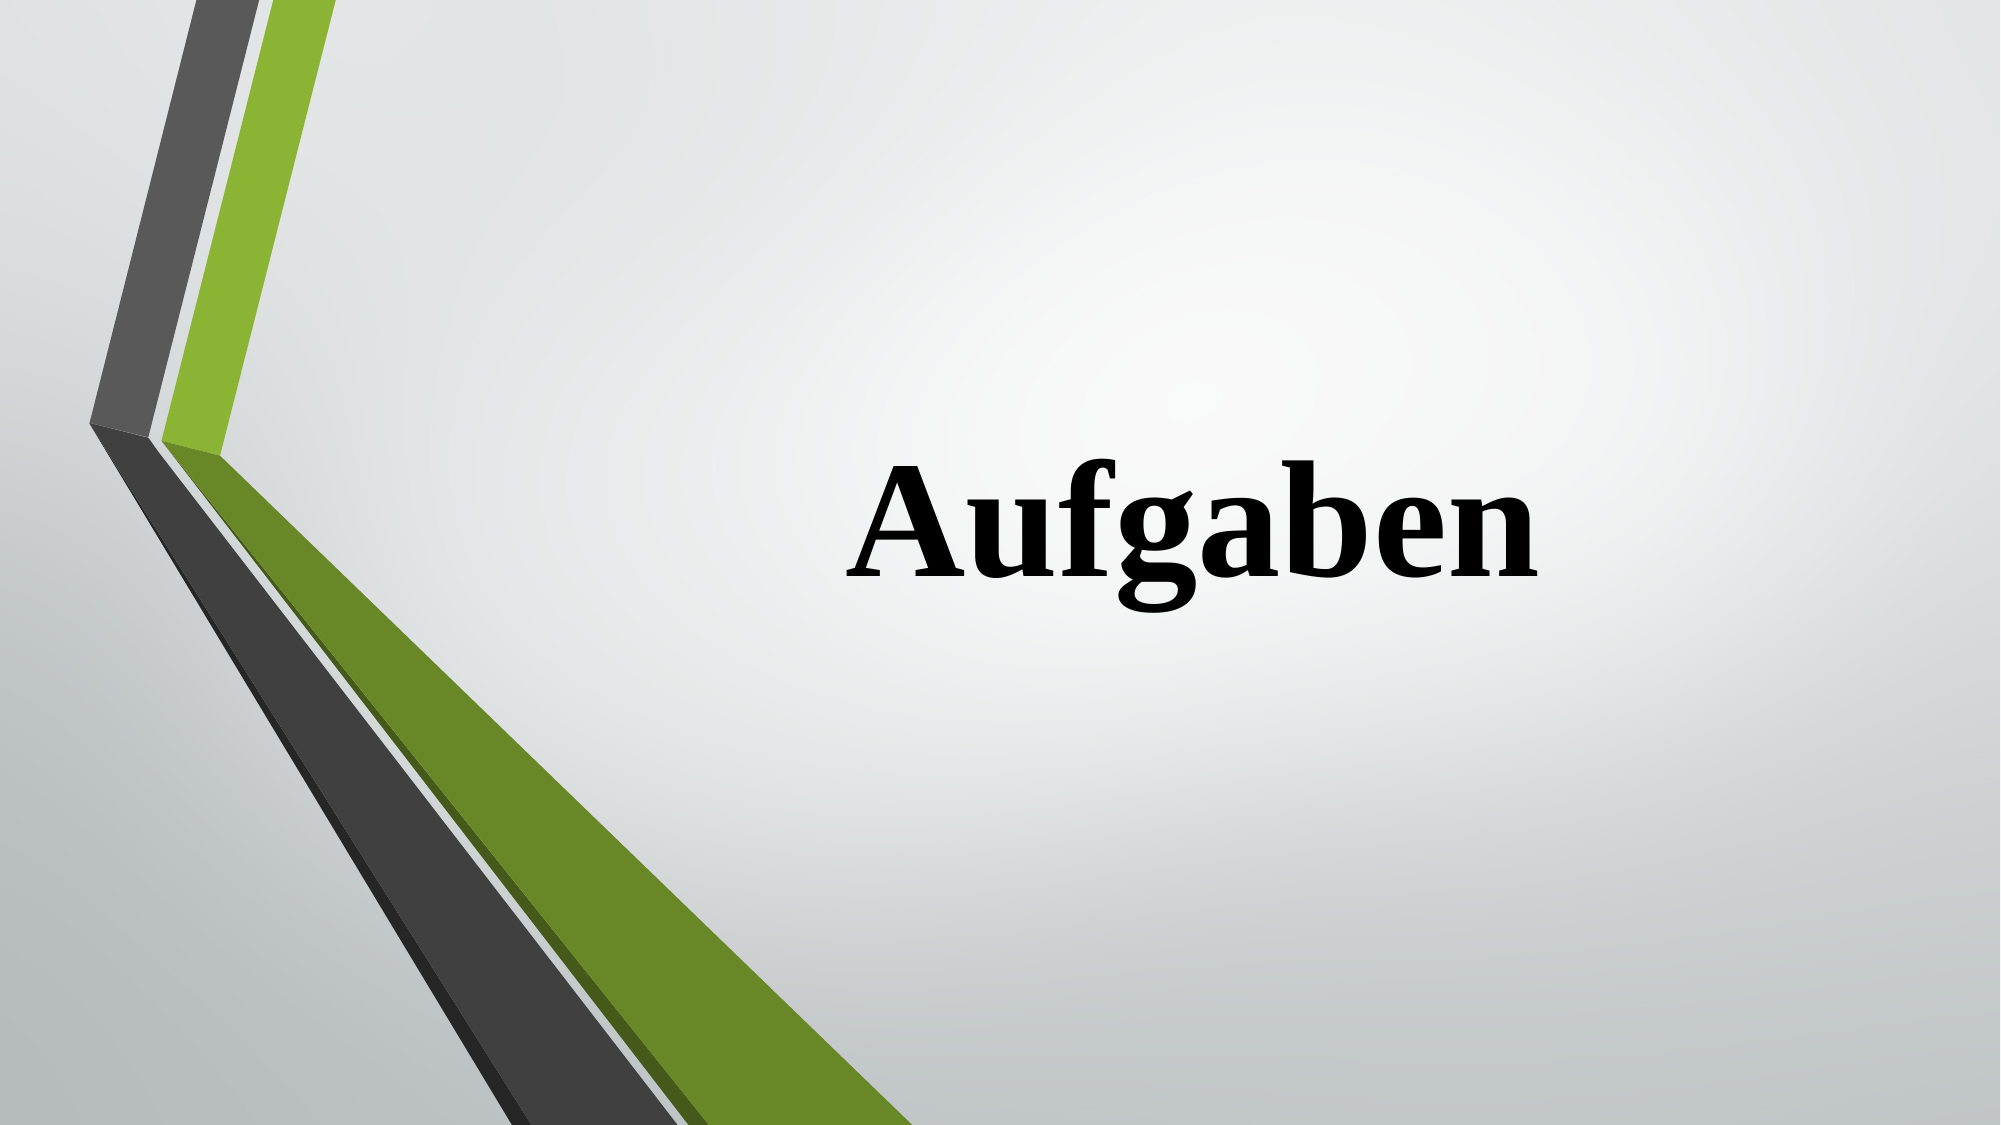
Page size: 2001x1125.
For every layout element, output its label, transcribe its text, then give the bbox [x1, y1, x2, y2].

title Aufgaben [412, 147, 1974, 617]
